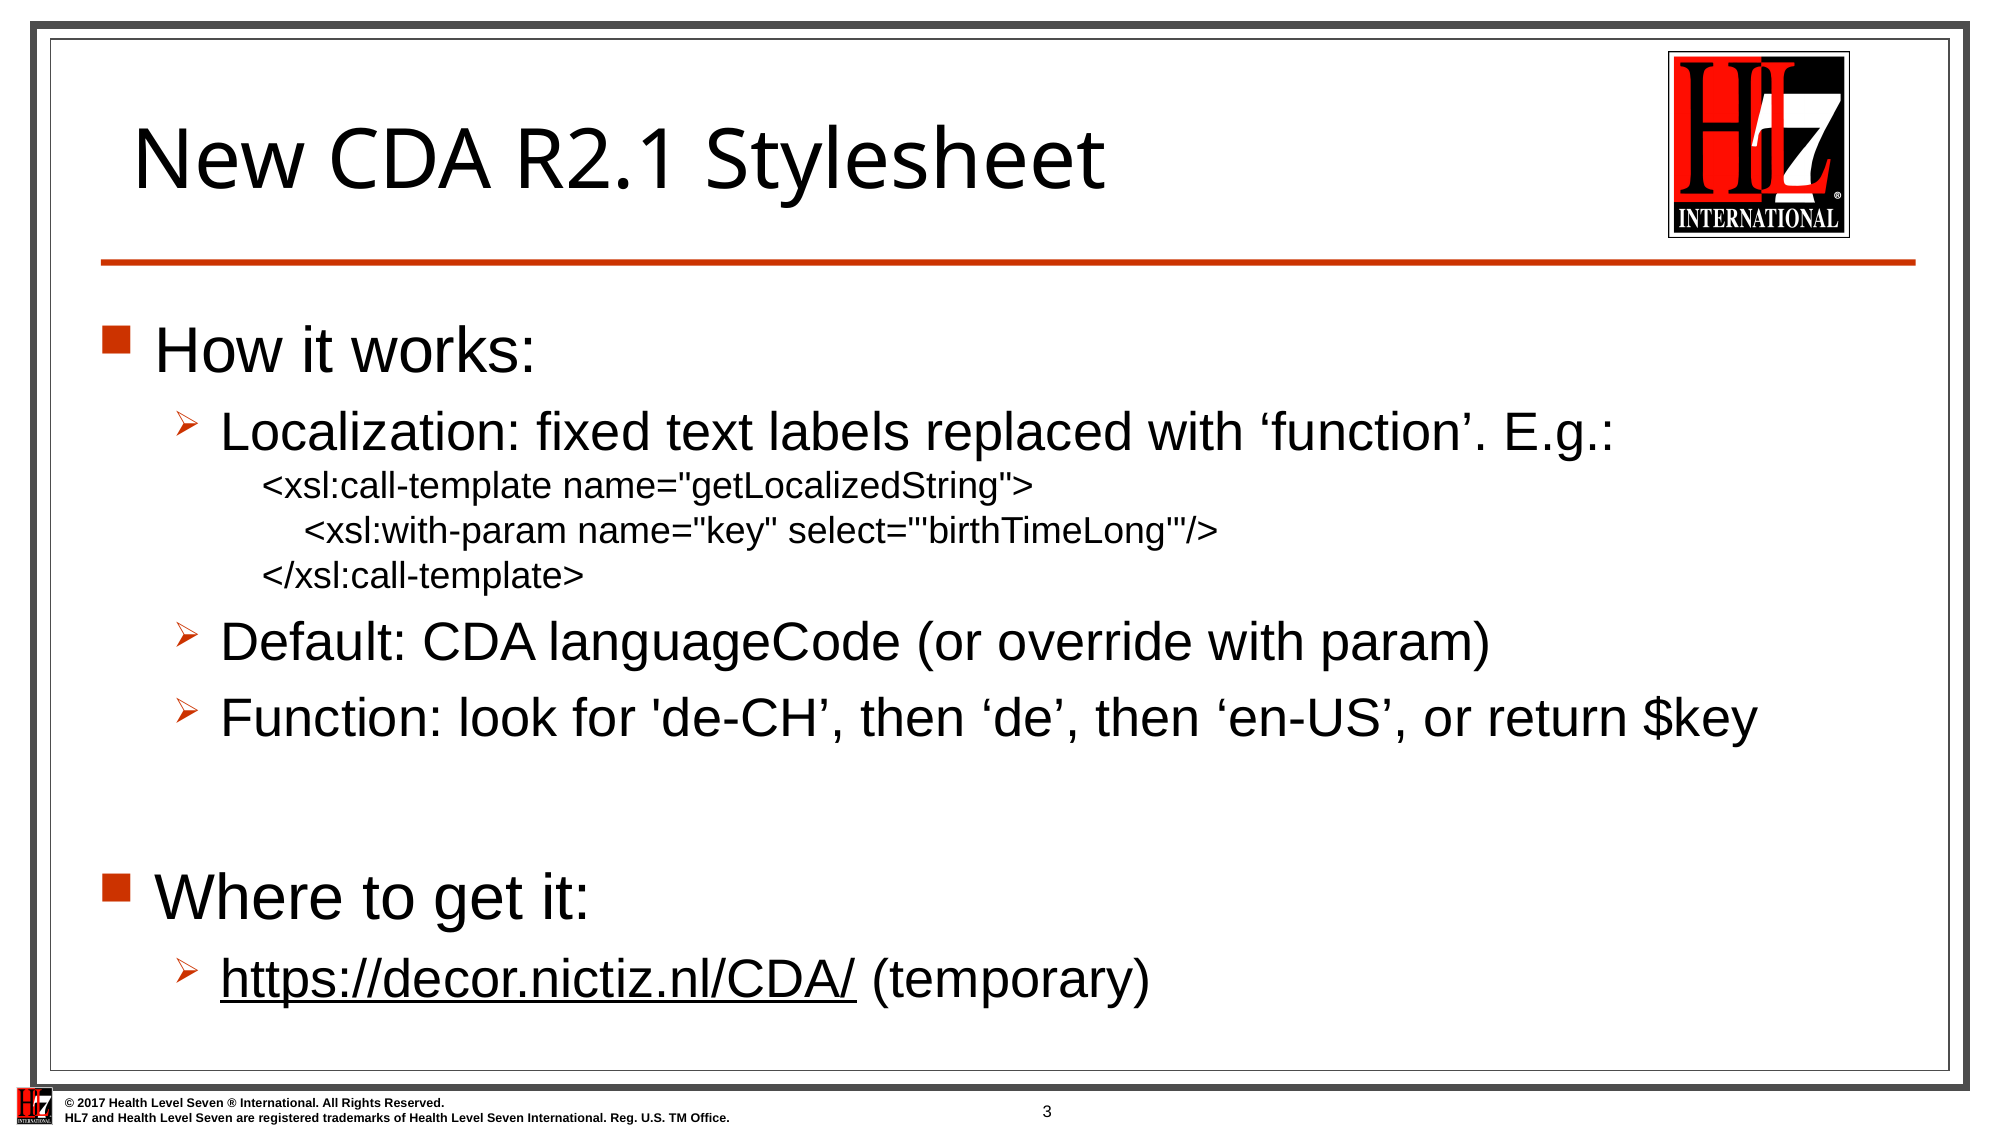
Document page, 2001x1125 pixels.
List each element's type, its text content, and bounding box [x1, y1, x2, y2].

picture [1668, 213, 1850, 238]
slide_number 3 [949, 1071, 1067, 1125]
picture [1668, 51, 1850, 77]
list How it works: Localization: fixed text labels replaced with ‘function’. E.g.: <xsl:call-template name="getLocalizedString"> <xsl:with-param name="key" select="'birthTimeLong'"/> </xsl:call-template> Default: CDA languageCode (or override with param) Function: look for 'de-CH’, then ‘de’, then ‘en-US’, or return $key Where to get it: https://decor.nictiz.nl/CDA/ (temporary) [83, 299, 1917, 1026]
picture [16, 1087, 53, 1125]
title New CDA R2.1 Stylesheet [116, 77, 1901, 213]
